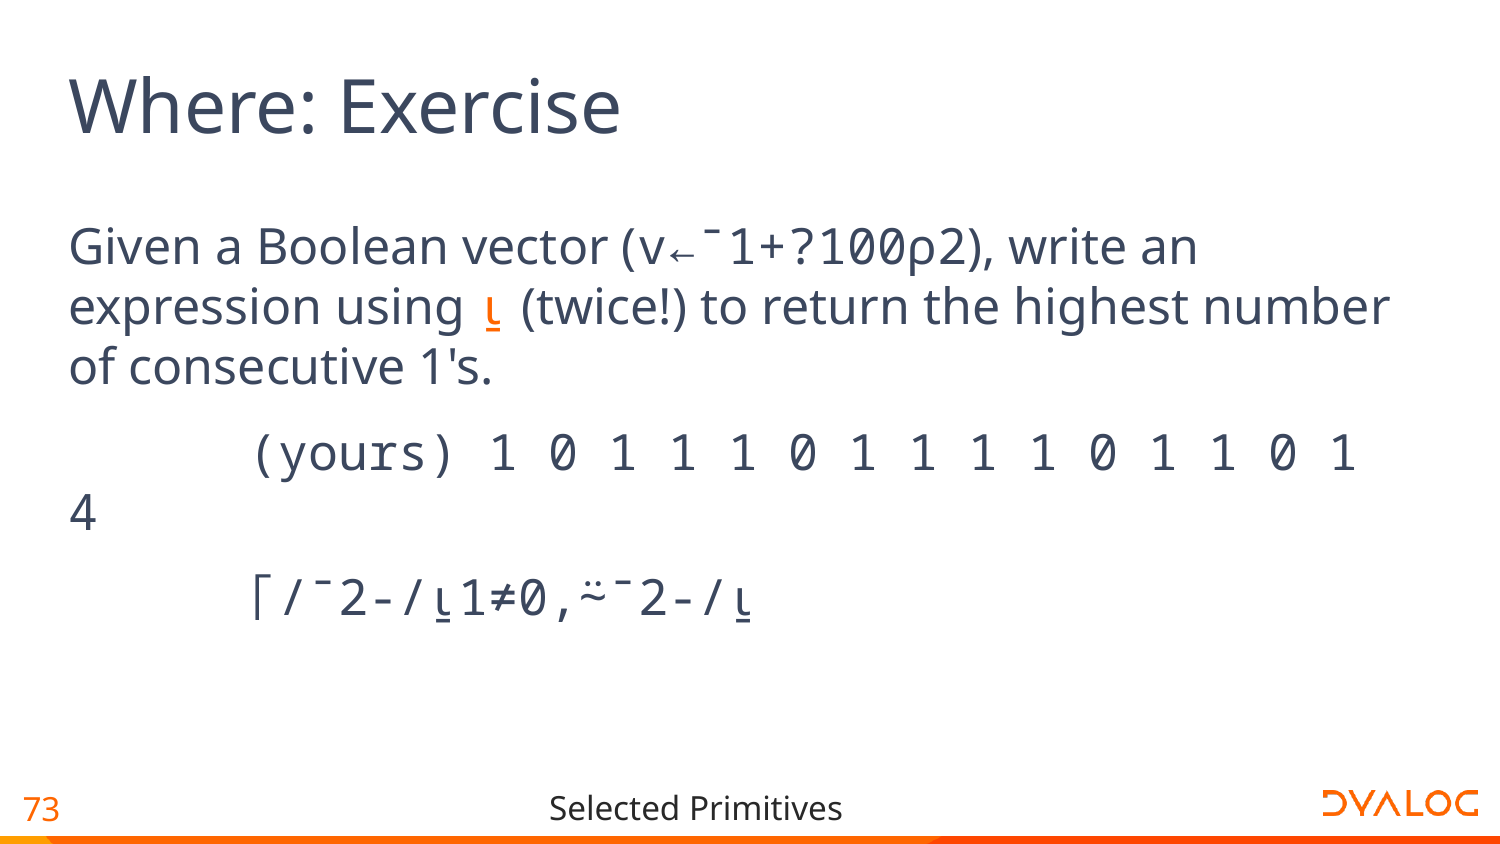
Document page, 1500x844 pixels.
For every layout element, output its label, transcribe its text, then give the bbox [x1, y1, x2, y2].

picture [1323, 790, 1478, 816]
list Given a Boolean vector (v←¯1+?100⍴2), write an expression using ⍸ (twice!) to return the highest number of consecutive 1's. (yours) 1 0 1 1 1 0 1 1 1 1 0 1 1 0 1 4 ⌈/¯2-/⍸1≠0,⍨¯2-/⍸ [53, 207, 1453, 740]
title Where: Exercise [53, 43, 1453, 157]
picture [0, 836, 1500, 844]
